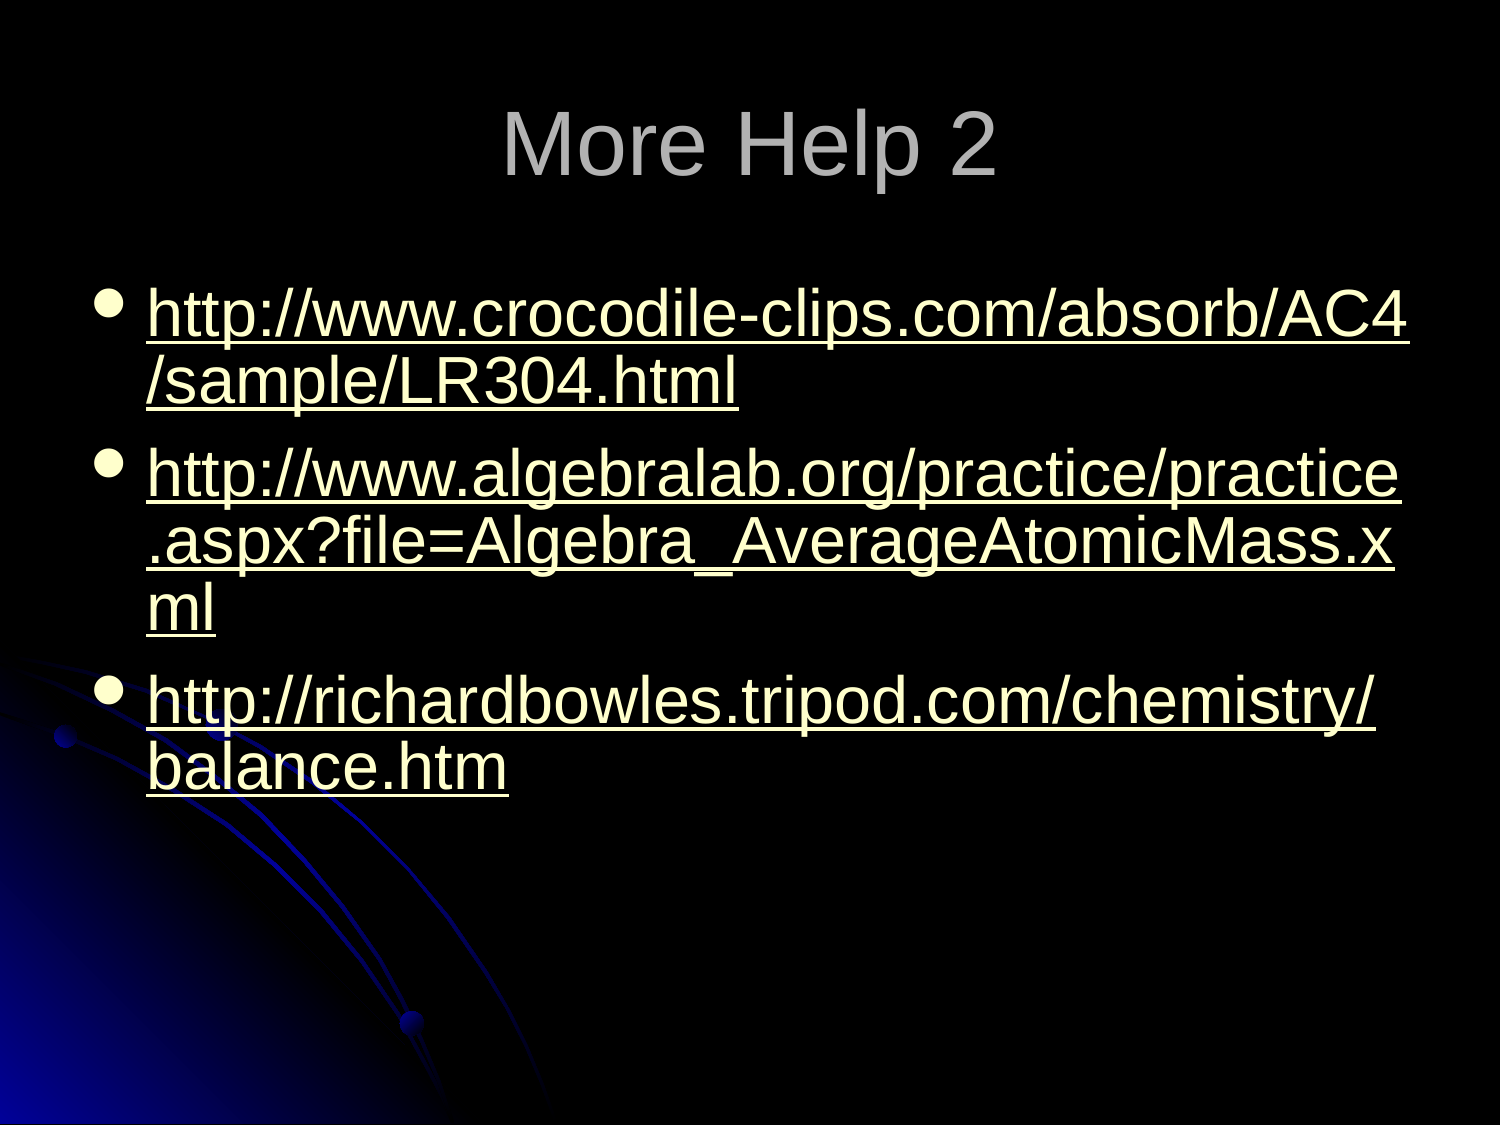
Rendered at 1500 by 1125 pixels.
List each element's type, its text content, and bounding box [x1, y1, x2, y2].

title More Help 2 [74, 45, 1426, 233]
list http://www.crocodile-clips.com/absorb/AC4/sample/LR304.html http://www.algebralab.org/practice/practice.aspx?file=Algebra_AverageAtomicMass.xml http://richardbowles.tripod.com/chemistry/balance.htm [74, 262, 1426, 1006]
